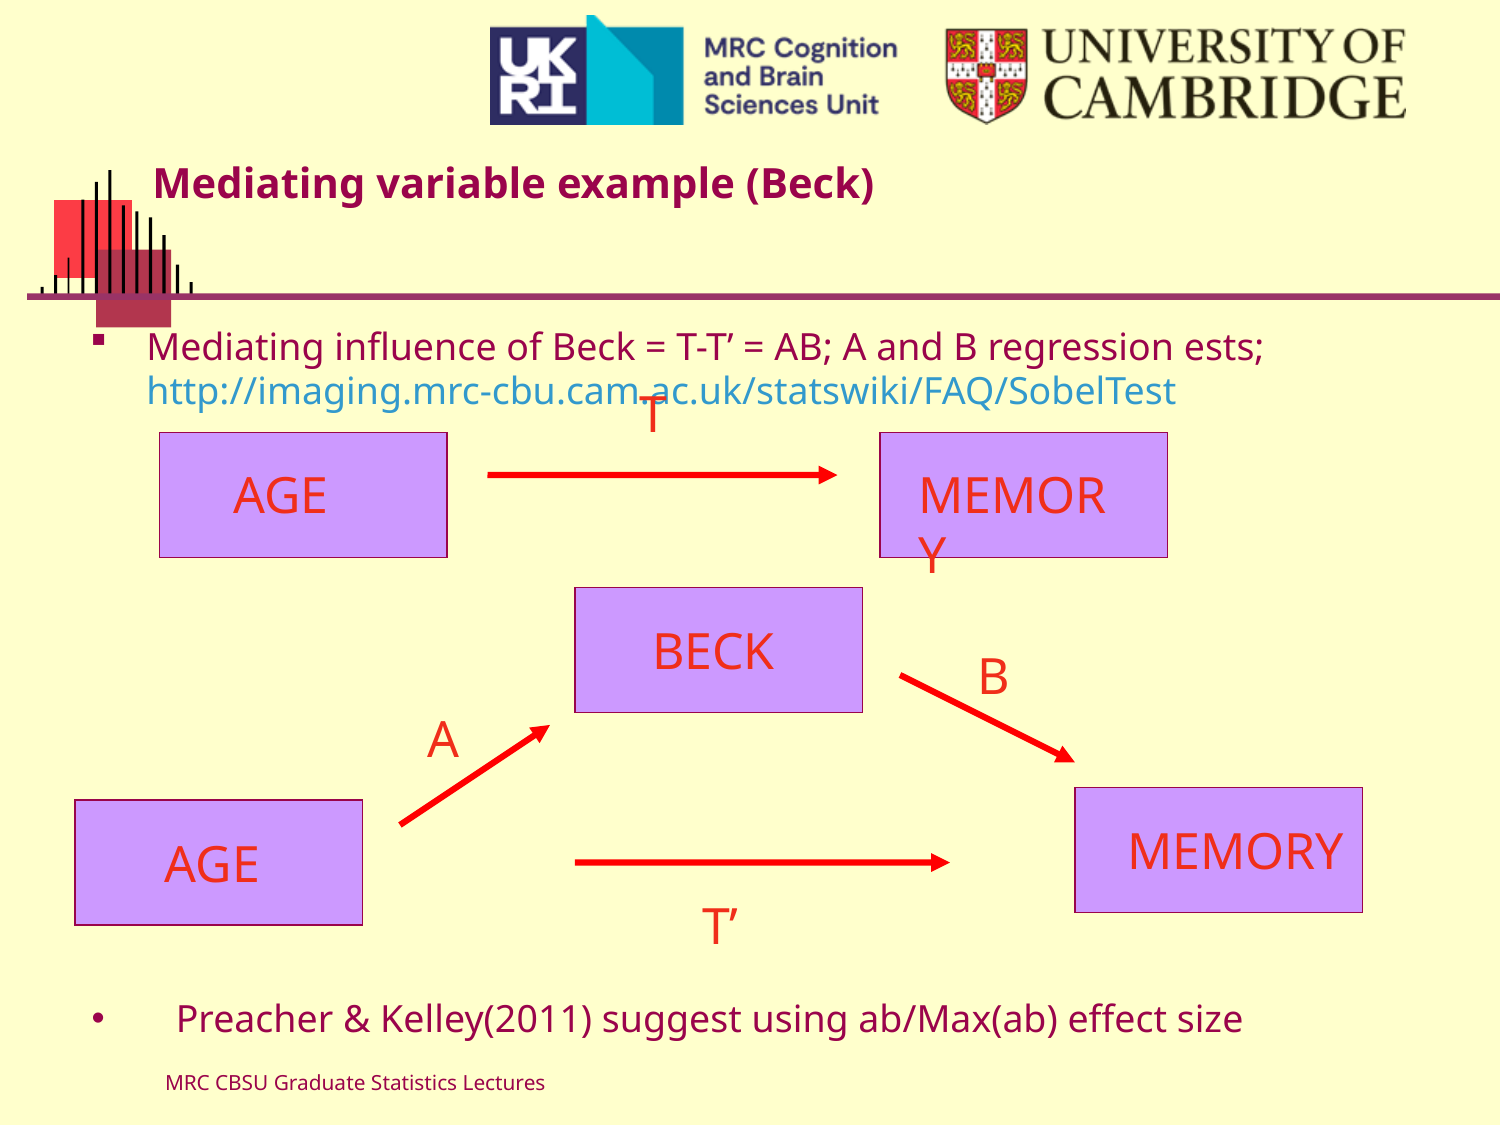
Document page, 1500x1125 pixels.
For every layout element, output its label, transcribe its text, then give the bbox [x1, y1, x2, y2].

text_box [159, 432, 447, 558]
text_box [879, 432, 1168, 558]
text_box B [962, 637, 1088, 713]
text_box A [412, 699, 463, 775]
text_box [574, 587, 863, 713]
footer MRC CBSU Graduate Statistics Lectures [149, 1062, 988, 1101]
text_box AGE [218, 456, 381, 531]
text_box [399, 724, 550, 826]
text_box [975, 713, 1075, 763]
list Mediating influence of Beck = T-T’ = AB; A and B regression ests; http://imaging.mrc-cbu.cam.ac.uk/statswiki/FAQ/SobelTest [75, 262, 1425, 1038]
text_box [74, 800, 363, 925]
text_box T’ [687, 887, 850, 963]
text_box Preacher & Kelley(2011) suggest using ab/Max(ab) effect size [76, 987, 1388, 1048]
text_box MEMORY [903, 456, 1142, 591]
picture [490, 15, 1406, 125]
text_box BECK [637, 612, 838, 688]
text_box AGE [149, 824, 375, 900]
text_box [574, 856, 950, 869]
text_box T [624, 374, 800, 450]
title Mediating variable example (Beck) [137, 137, 988, 233]
text_box [1074, 787, 1363, 913]
text_box [487, 468, 838, 482]
text_box MEMORY [1112, 812, 1375, 888]
